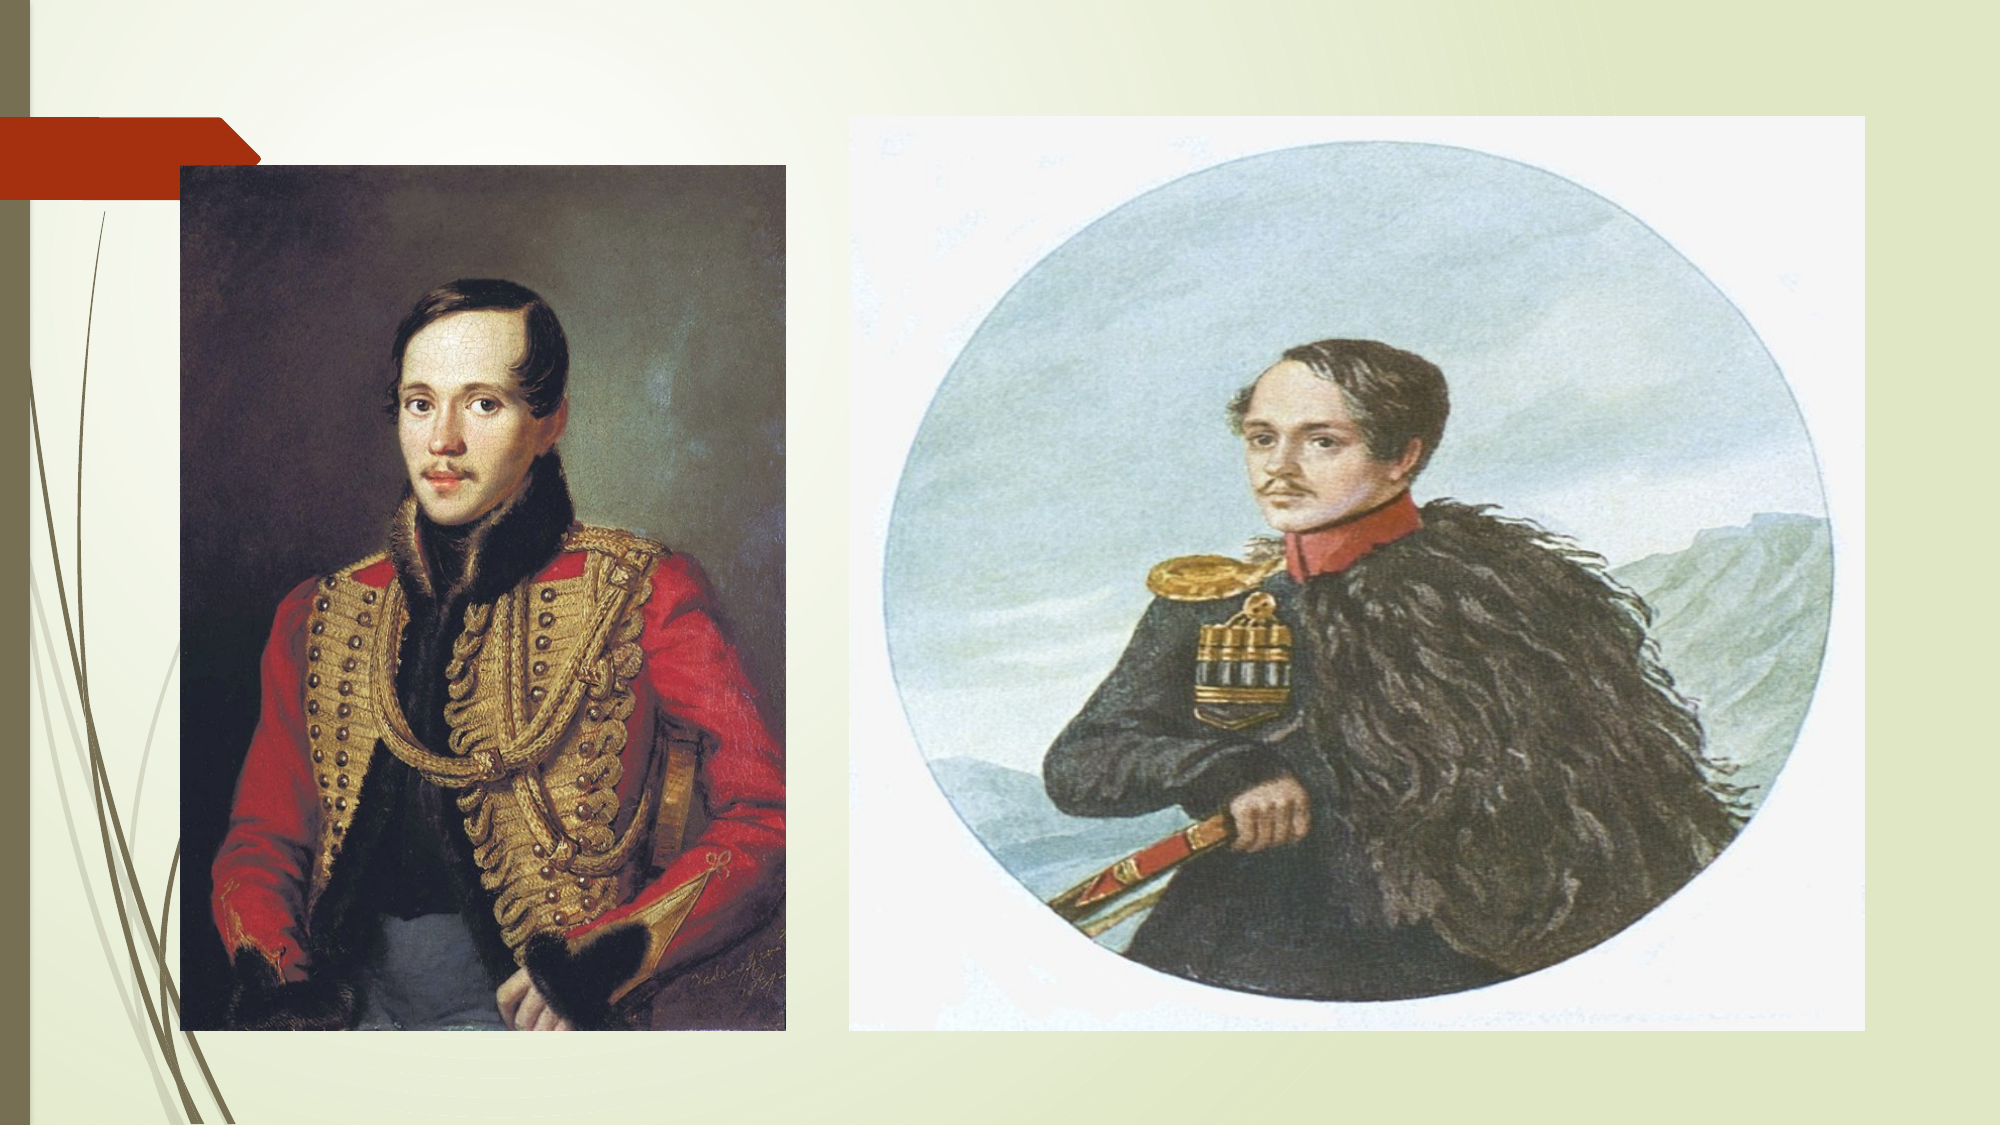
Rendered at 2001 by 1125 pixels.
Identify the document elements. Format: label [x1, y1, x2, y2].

picture [848, 116, 1866, 1032]
list [180, 164, 786, 1032]
